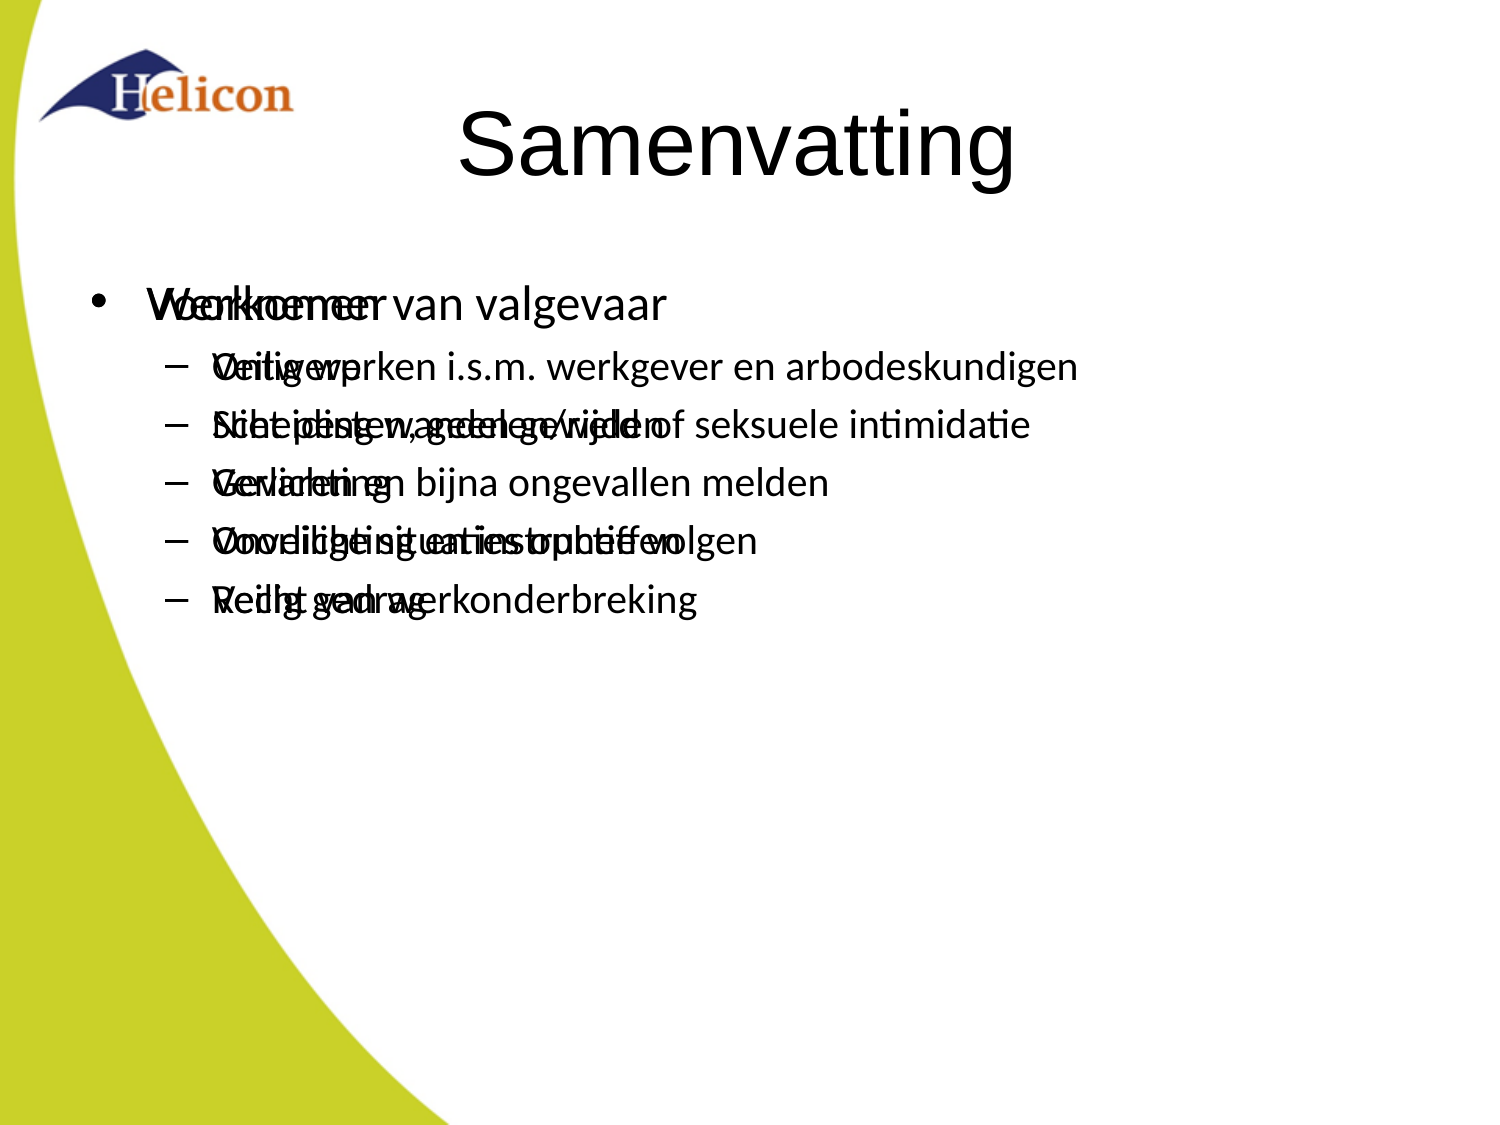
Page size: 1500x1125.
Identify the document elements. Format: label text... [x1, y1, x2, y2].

title Samenvatting [75, 45, 1425, 233]
picture [0, 0, 1500, 1125]
list Werknemer Veilig werken i.s.m. werkgever en arbodeskundigen Niet pesten, geen geweld of seksuele intimidatie Gevaren en bijna ongevallen melden Voorlichting en instructie volgen Recht van werkonderbreking [75, 262, 1425, 1005]
